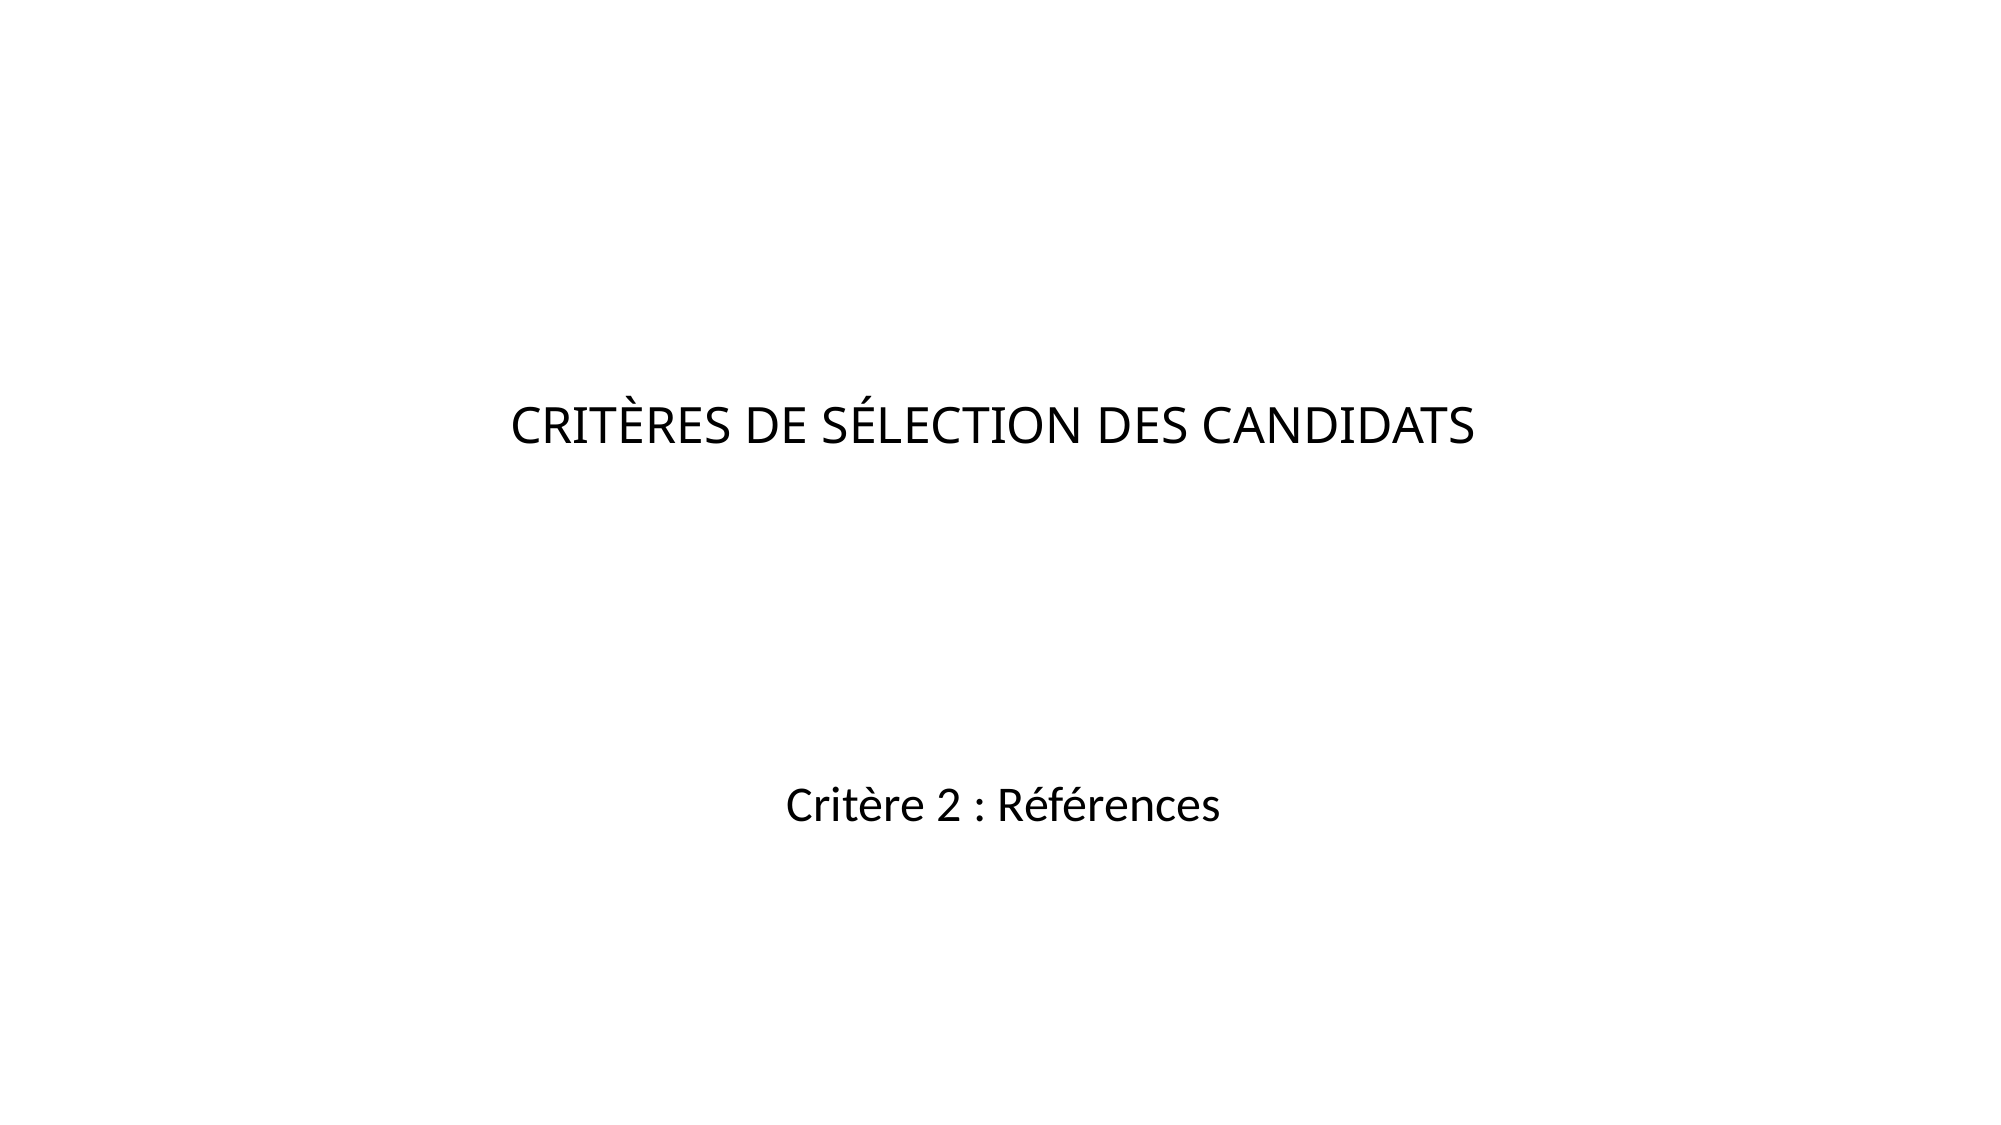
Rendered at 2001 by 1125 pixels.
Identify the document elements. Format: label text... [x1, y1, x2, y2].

title CRITÈRES DE SÉLECTION DES CANDIDATS [249, 144, 1750, 711]
subtitle Critère 2 : Références [259, 770, 1760, 1043]
